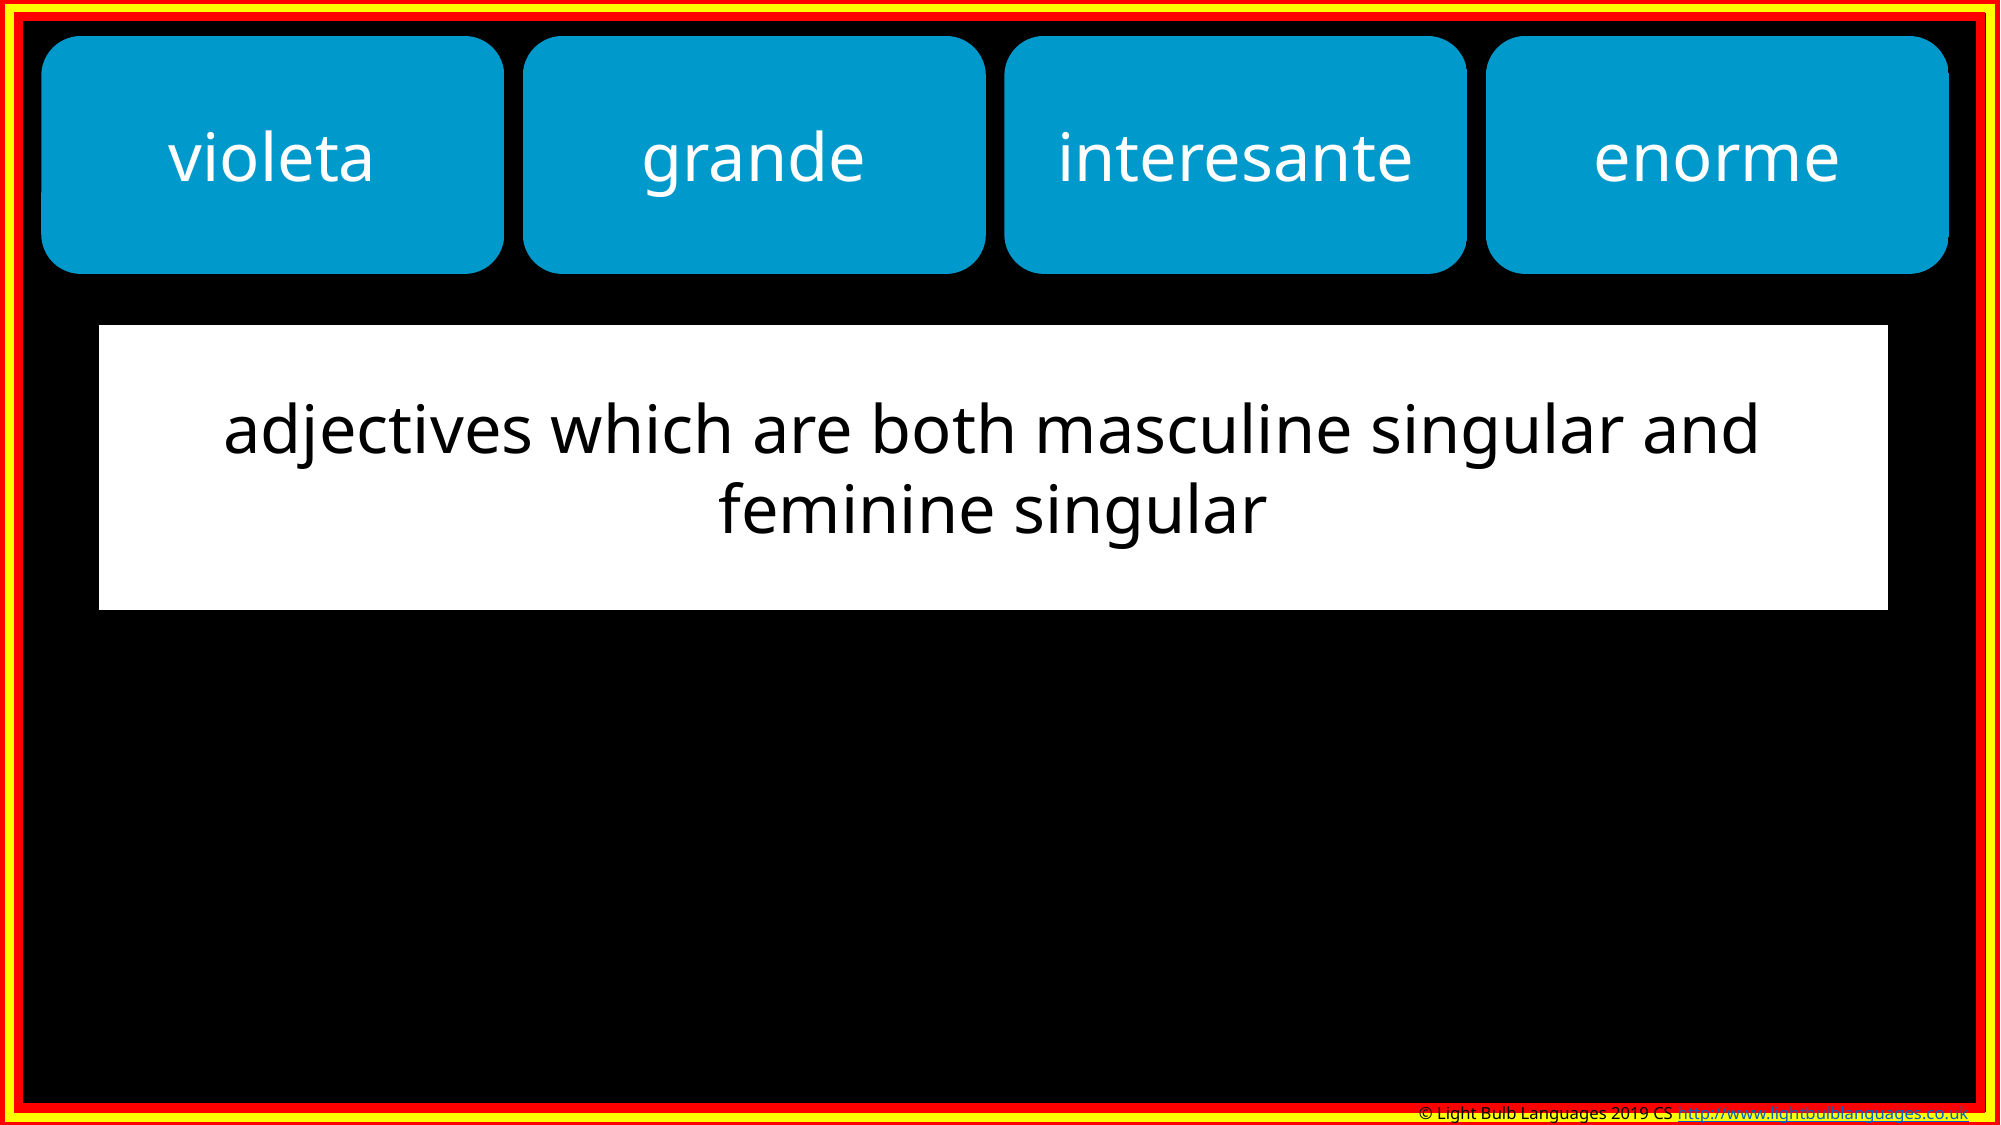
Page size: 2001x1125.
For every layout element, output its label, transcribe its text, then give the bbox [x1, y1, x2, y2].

text_box violeta [40, 34, 506, 275]
text_box [0, 0, 2000, 1125]
text_box [17, 15, 1982, 1109]
text_box [9, 8, 1992, 1118]
text_box © Light Bulb Languages 2019 CS http://www.lightbulblanguages.co.uk [1404, 1095, 2000, 1125]
text_box grande [521, 34, 987, 275]
text_box adjectives which are both masculine singular and feminine singular [99, 325, 1888, 610]
text_box enorme [1484, 34, 1950, 275]
text_box interesante [1003, 34, 1469, 275]
